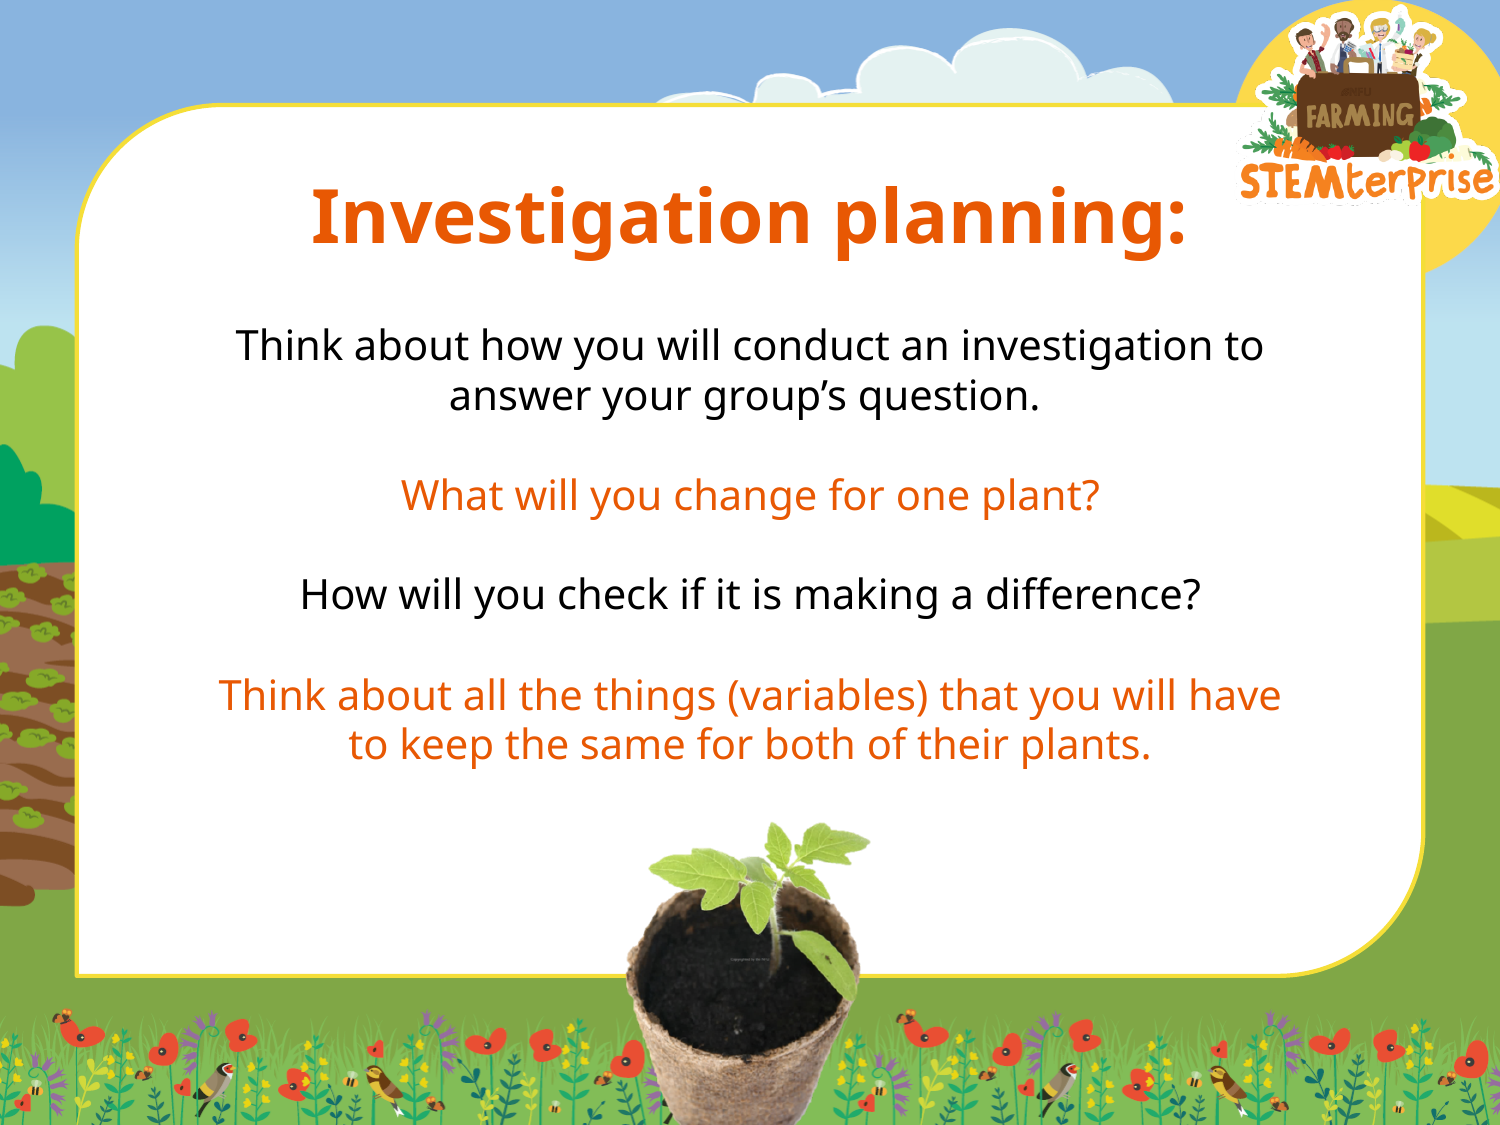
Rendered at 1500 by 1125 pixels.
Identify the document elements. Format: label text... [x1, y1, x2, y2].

text_box [74, 102, 1426, 978]
text_box Investigation planning: Think about how you will conduct an investigation to answer your group’s question. What will you change for one plant? How will you check if it is making a difference? Think about all the things (variables) that you will have to keep the same for both of their plants. [189, 160, 1312, 776]
picture [0, 0, 1500, 1125]
